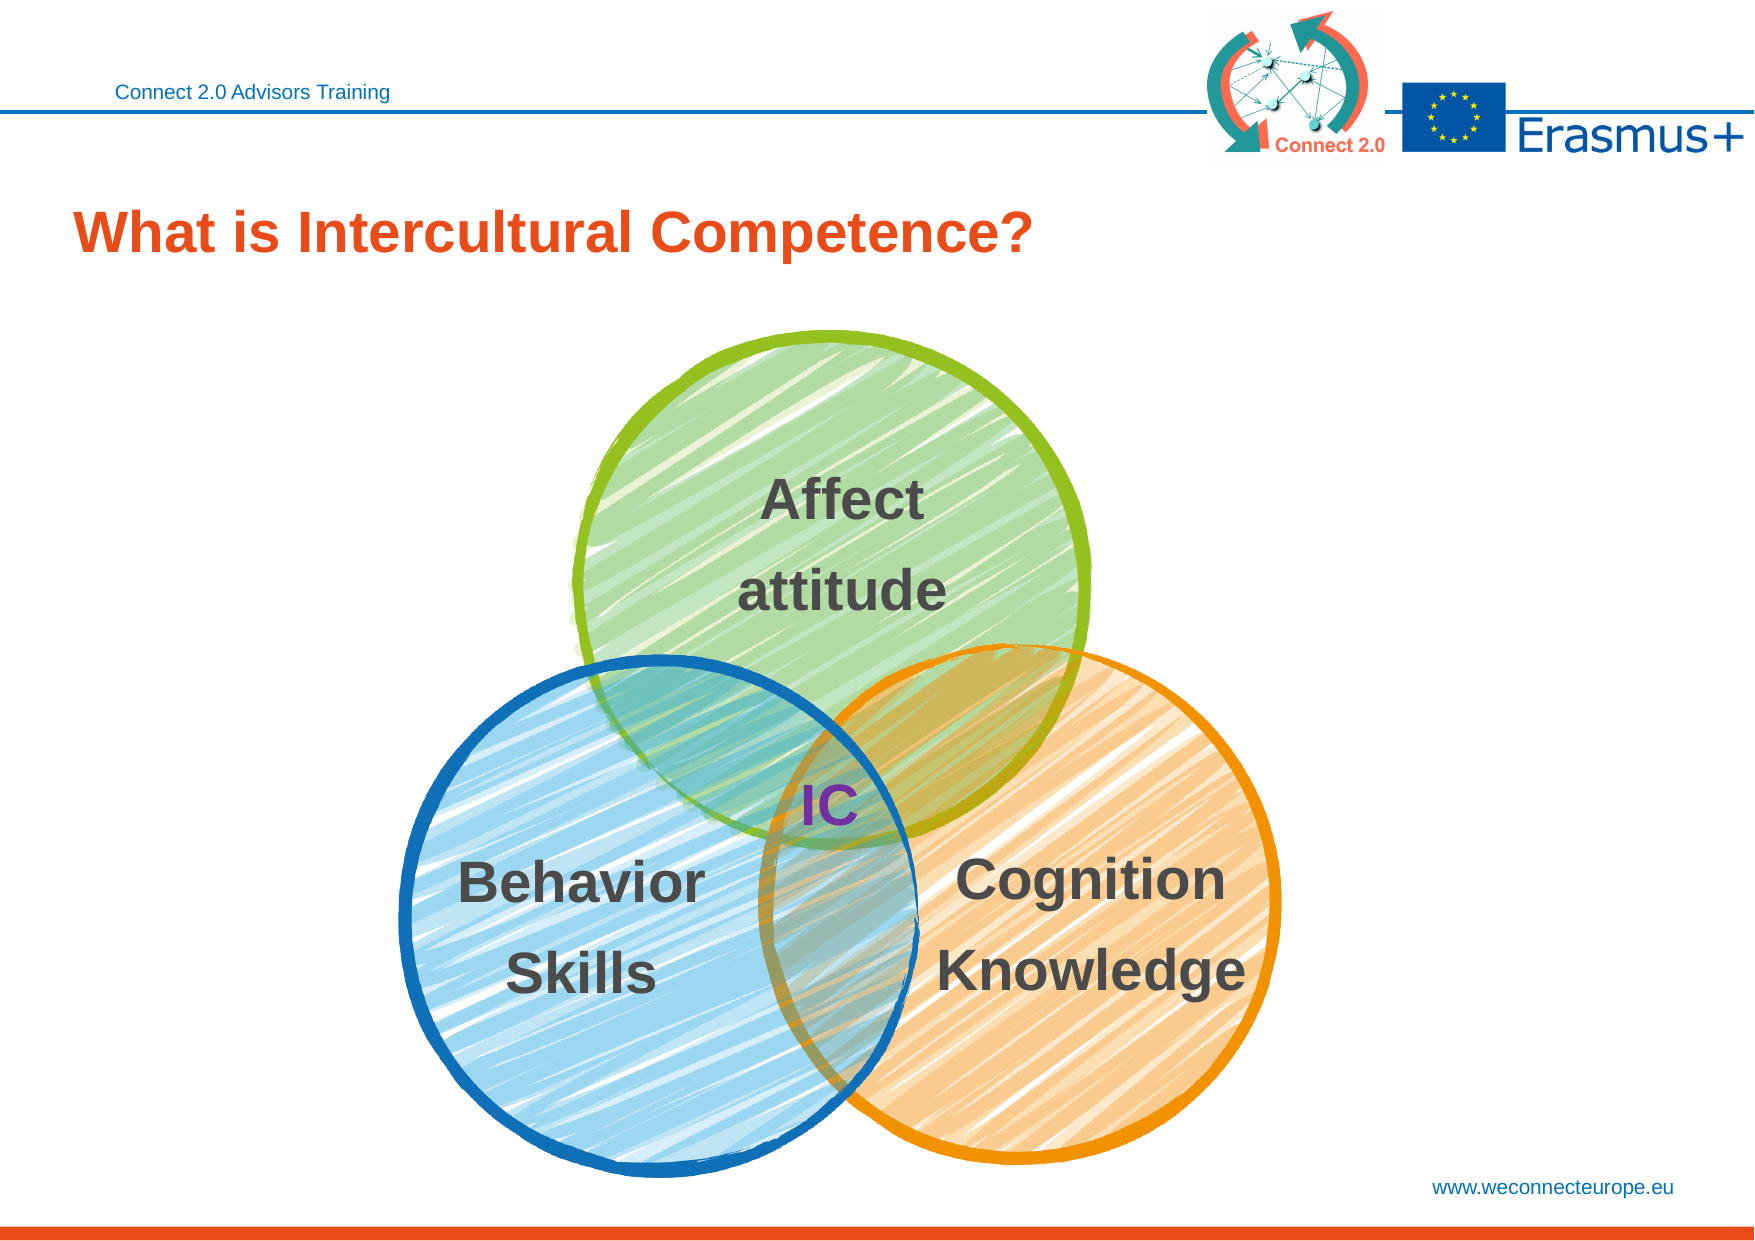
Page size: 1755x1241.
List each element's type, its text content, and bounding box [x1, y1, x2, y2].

footer Connect 2.0 Advisors Training [114, 70, 1084, 104]
title What is Intercultural Competence? [73, 193, 1681, 302]
picture [312, 241, 1366, 1241]
picture [1207, 11, 1755, 172]
